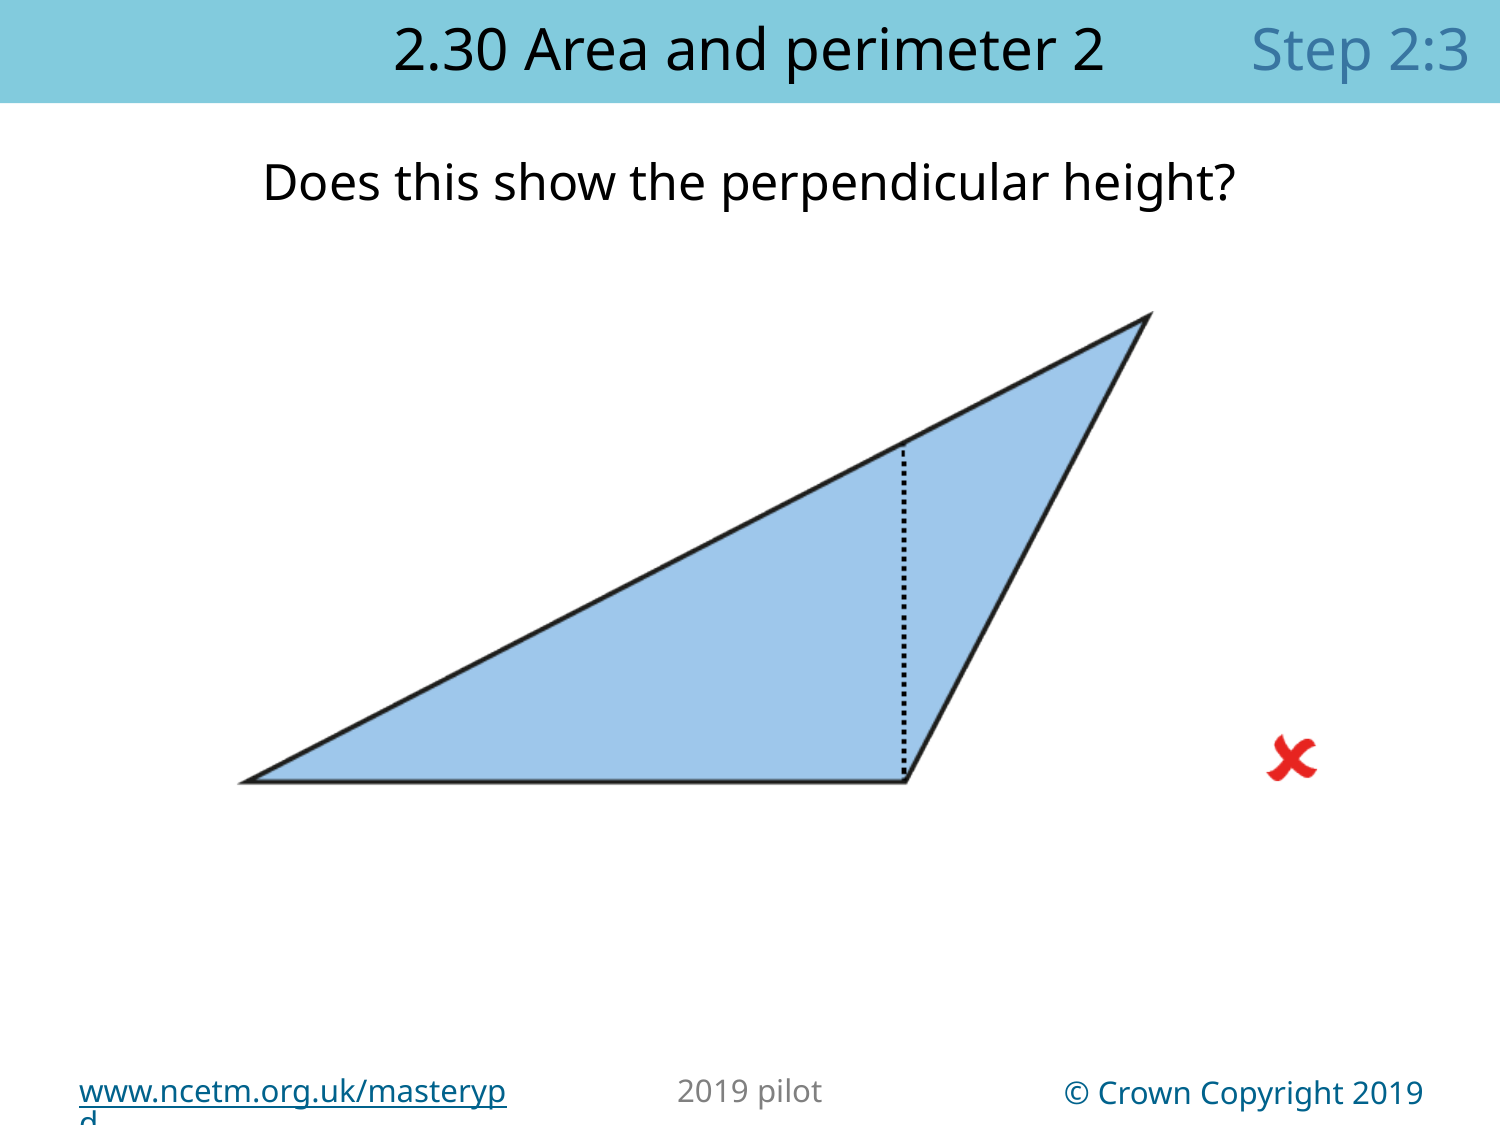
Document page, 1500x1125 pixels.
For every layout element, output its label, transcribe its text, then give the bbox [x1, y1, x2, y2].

picture [101, 311, 1399, 814]
list Step 2:3 [0, 0, 1500, 104]
text_box Does this show the perpendicular height? [215, 143, 1285, 218]
